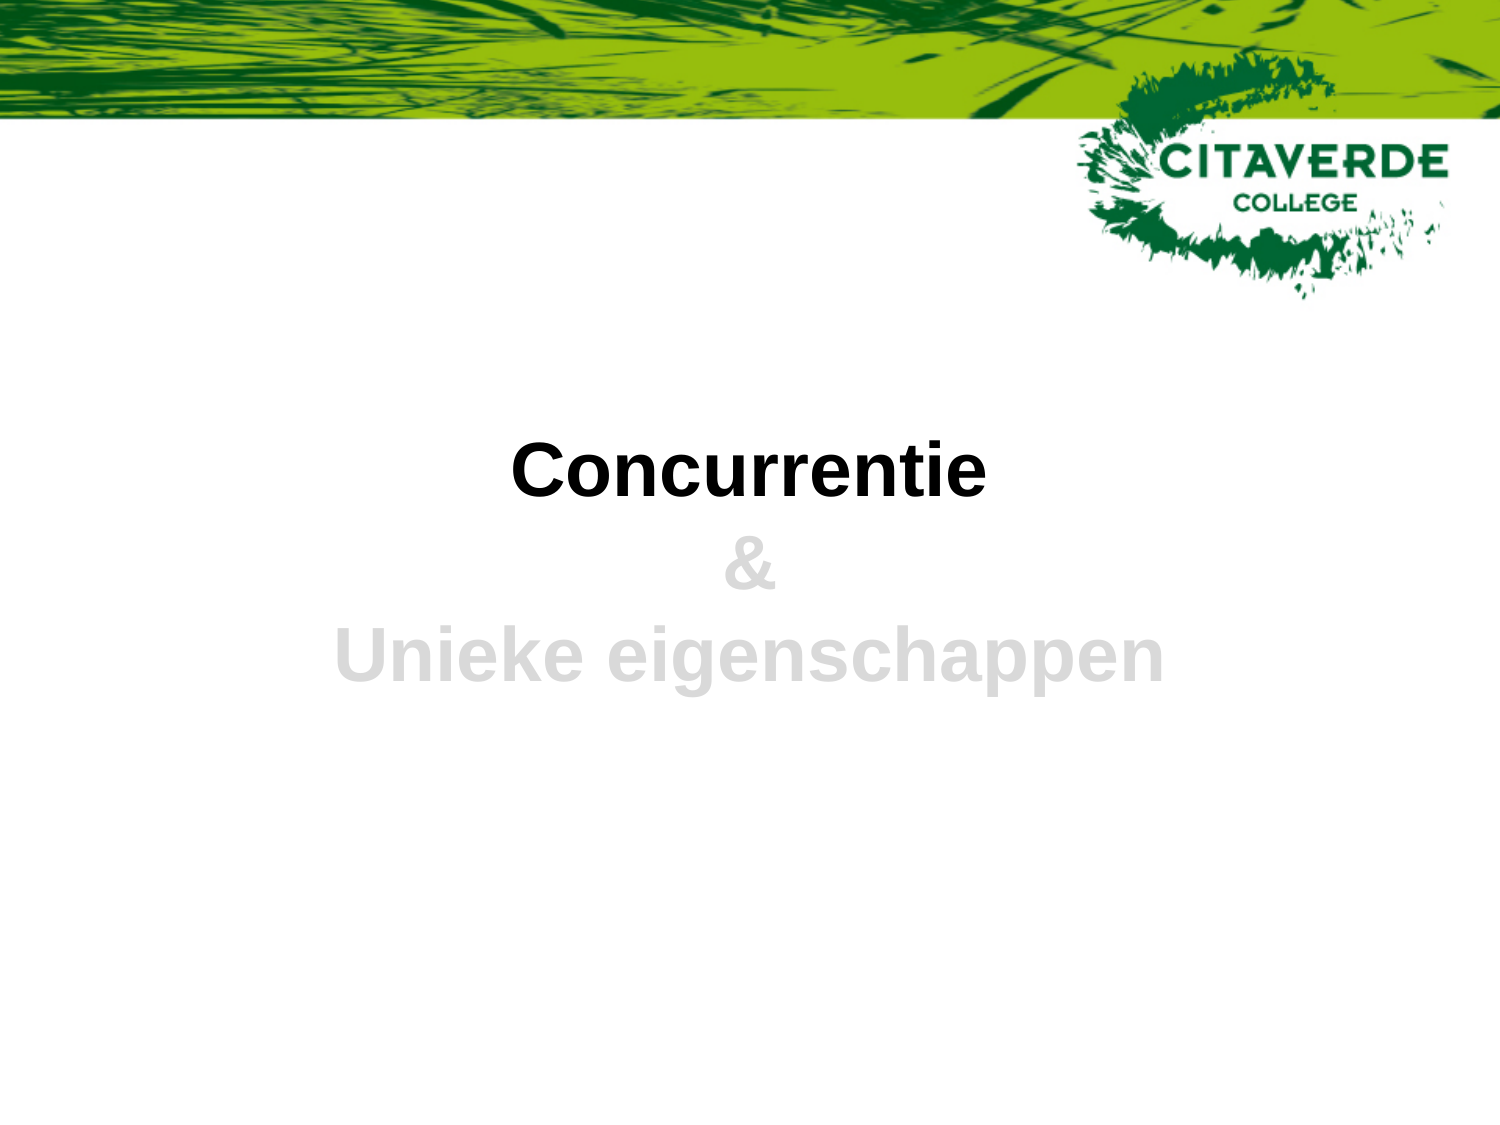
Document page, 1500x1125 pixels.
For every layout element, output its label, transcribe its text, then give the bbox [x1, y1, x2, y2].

title Concurrentie & Unieke eigenschappen [112, 408, 1388, 705]
picture [0, 0, 1500, 1125]
